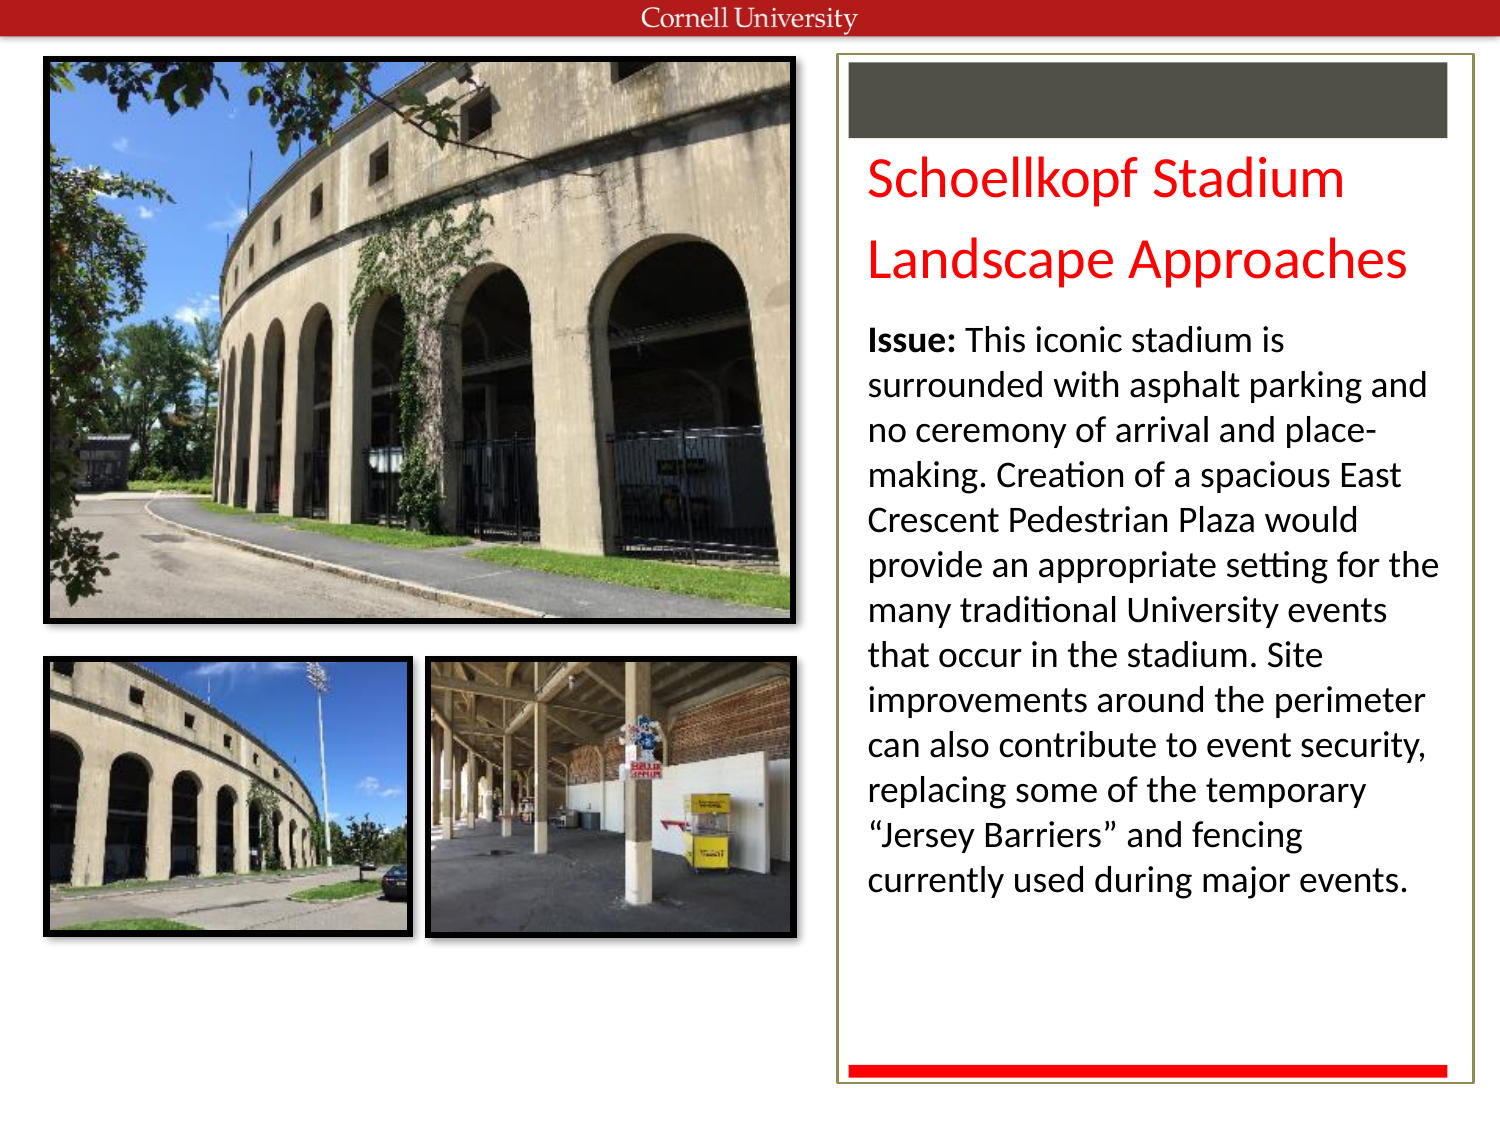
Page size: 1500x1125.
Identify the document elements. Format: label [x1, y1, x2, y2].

picture [635, 0, 858, 60]
picture [430, 662, 791, 932]
text_box [837, 53, 1474, 1084]
picture [49, 662, 408, 931]
picture [49, 62, 791, 619]
